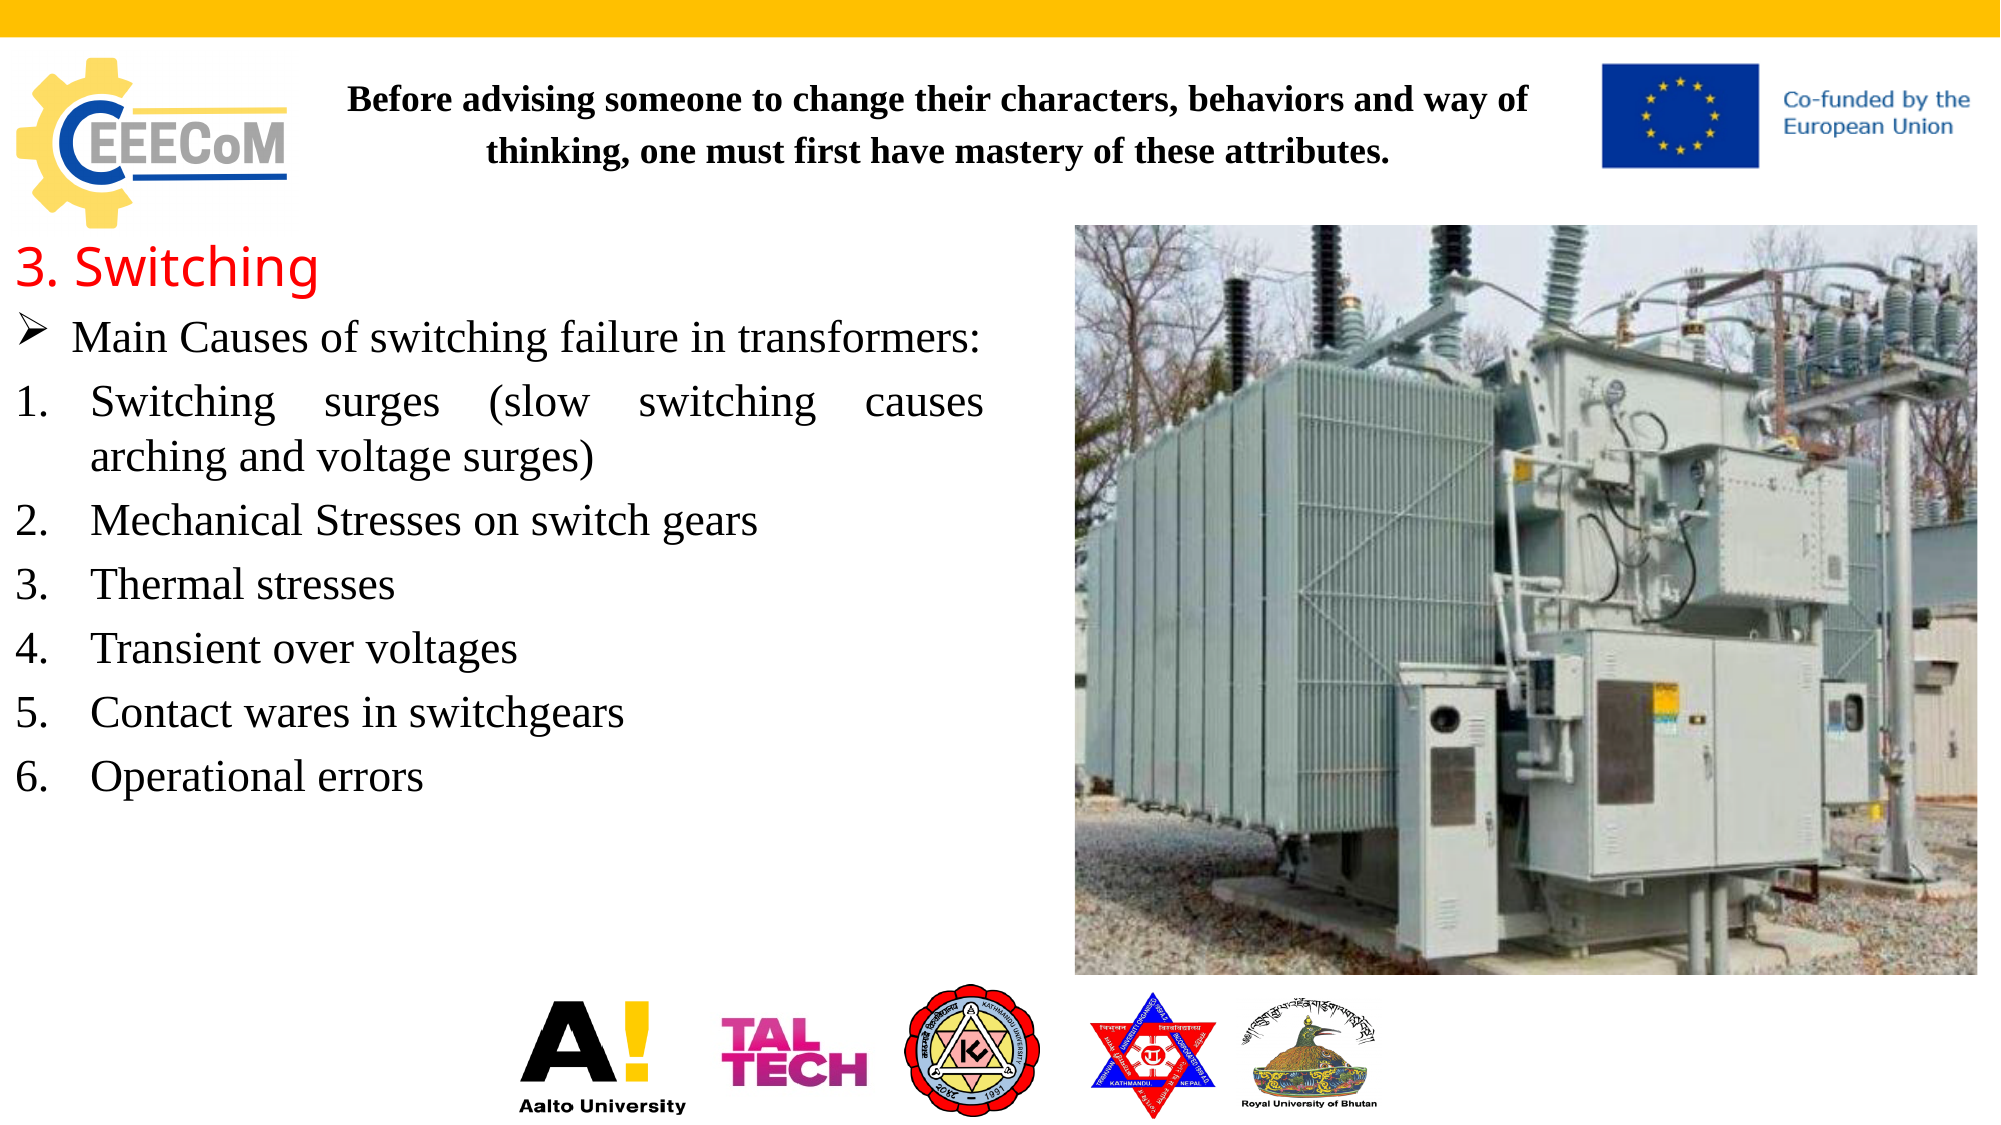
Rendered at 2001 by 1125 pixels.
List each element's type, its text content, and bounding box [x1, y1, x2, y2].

title Before advising someone to change their characters, behaviors and way of thinking, one must first have mastery of these attributes. [312, 37, 1565, 201]
picture [1074, 224, 1978, 976]
list 3. Switching Main Causes of switching failure in transformers: Switching surges (slow switching causes arching and voltage surges) Mechanical Stresses on switch gears Thermal stresses Transient over voltages Contact wares in switchgears Operational errors [0, 224, 1000, 975]
picture [512, 984, 1382, 1125]
picture [1595, 46, 2000, 181]
picture [11, 50, 299, 224]
